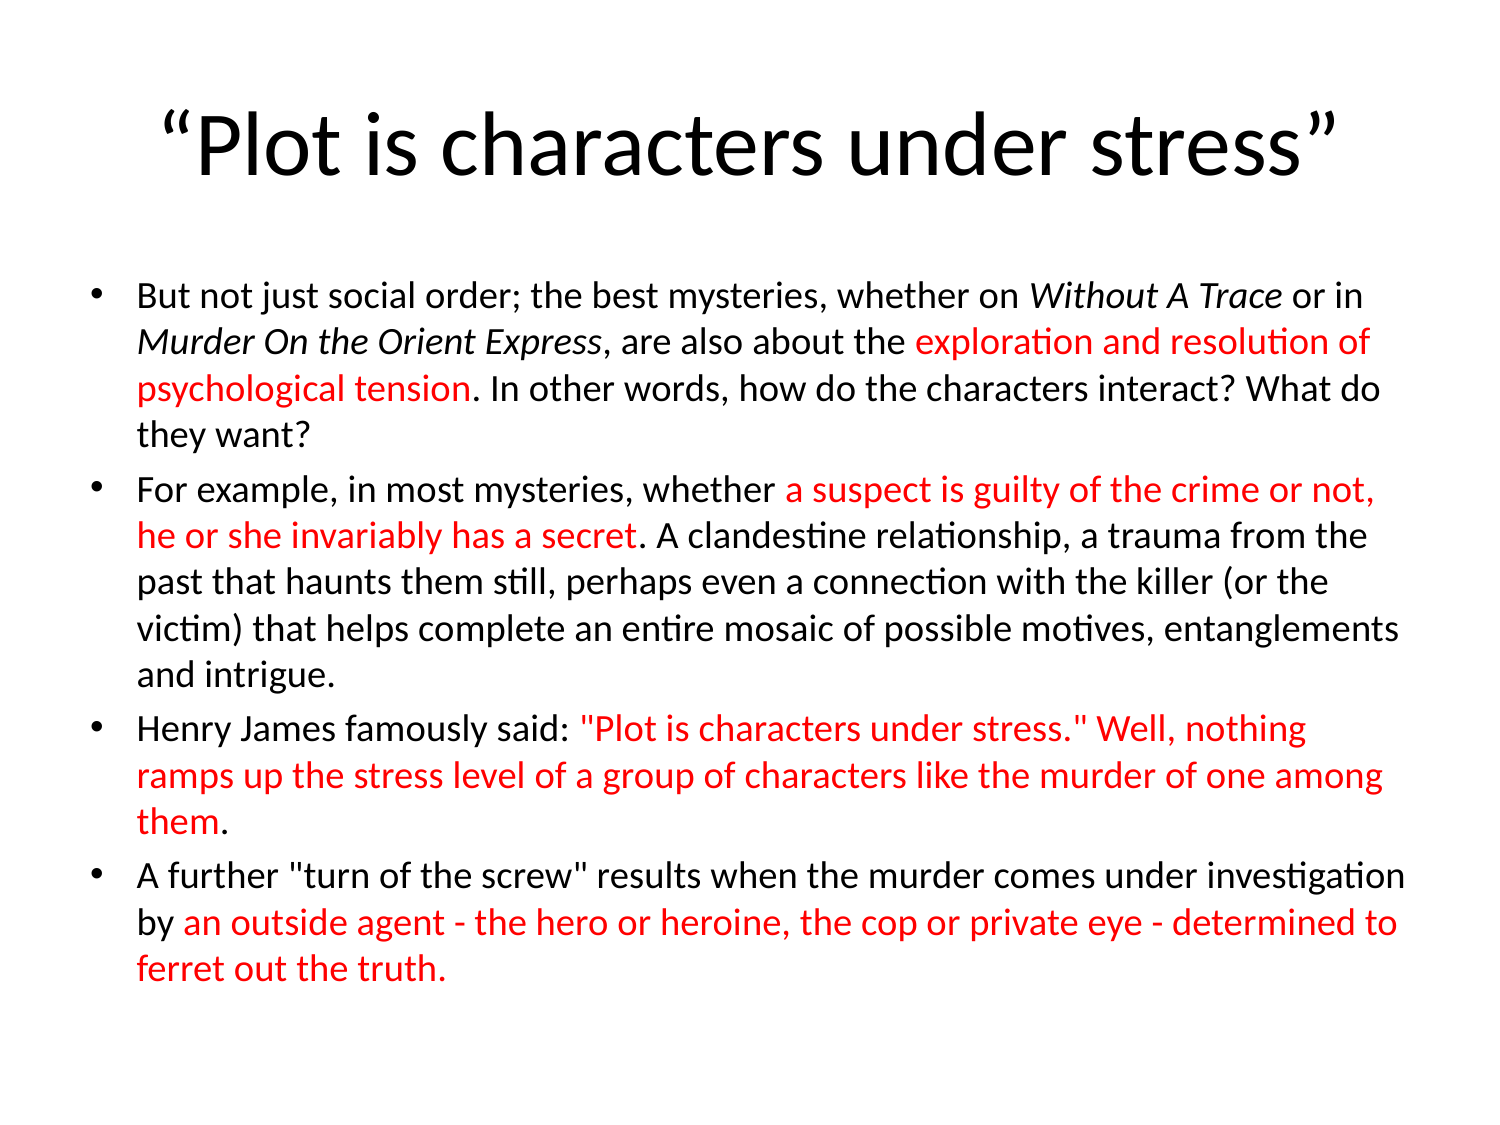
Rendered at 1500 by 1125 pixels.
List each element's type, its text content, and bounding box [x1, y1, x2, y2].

title “Plot is characters under stress” [75, 45, 1425, 233]
list But not just social order; the best mysteries, whether on Without A Trace or in Murder On the Orient Express, are also about the exploration and resolution of psychological tension. In other words, how do the characters interact? What do they want? For example, in most mysteries, whether a suspect is guilty of the crime or not, he or she invariably has a secret. A clandestine relationship, a trauma from the past that haunts them still, perhaps even a connection with the killer (or the victim) that helps complete an entire mosaic of possible motives, entanglements and intrigue. Henry James famously said: "Plot is characters under stress." Well, nothing ramps up the stress level of a group of characters like the murder of one among them. A further "turn of the screw" results when the murder comes under investigation by an outside agent - the hero or heroine, the cop or private eye - determined to ferret out the truth. [75, 262, 1425, 1005]
